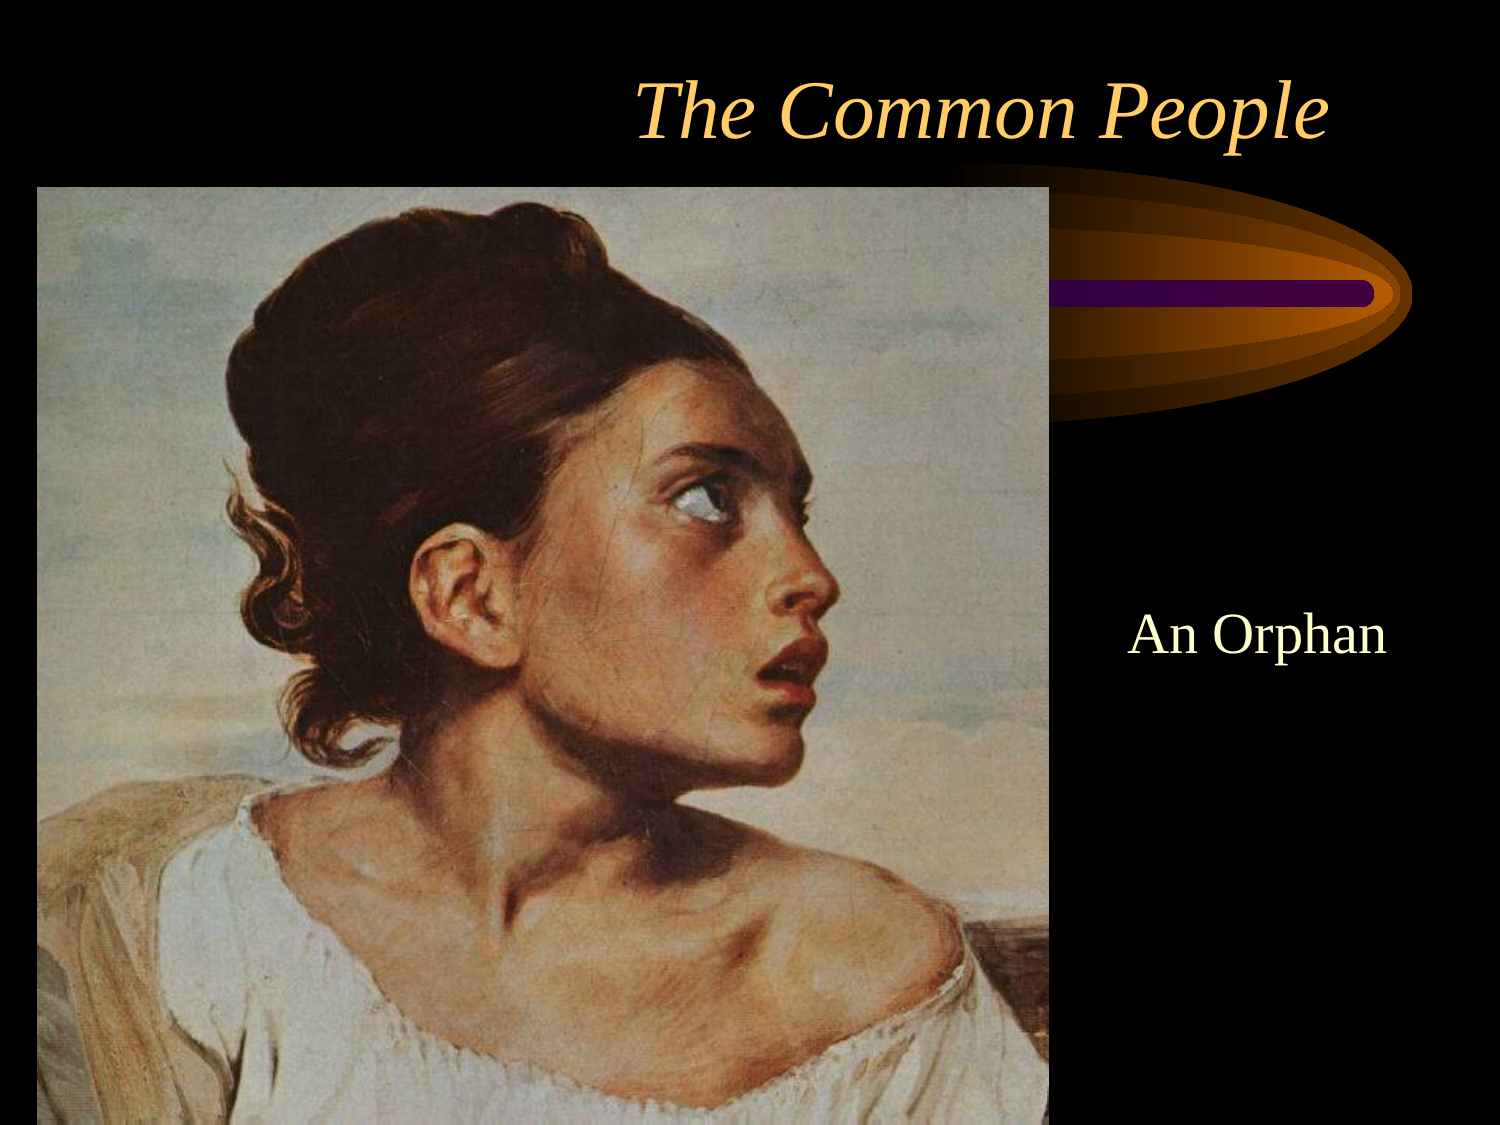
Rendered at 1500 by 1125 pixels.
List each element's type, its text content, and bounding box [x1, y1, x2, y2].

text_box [37, 187, 1451, 1125]
title The Common People [112, 62, 1388, 163]
